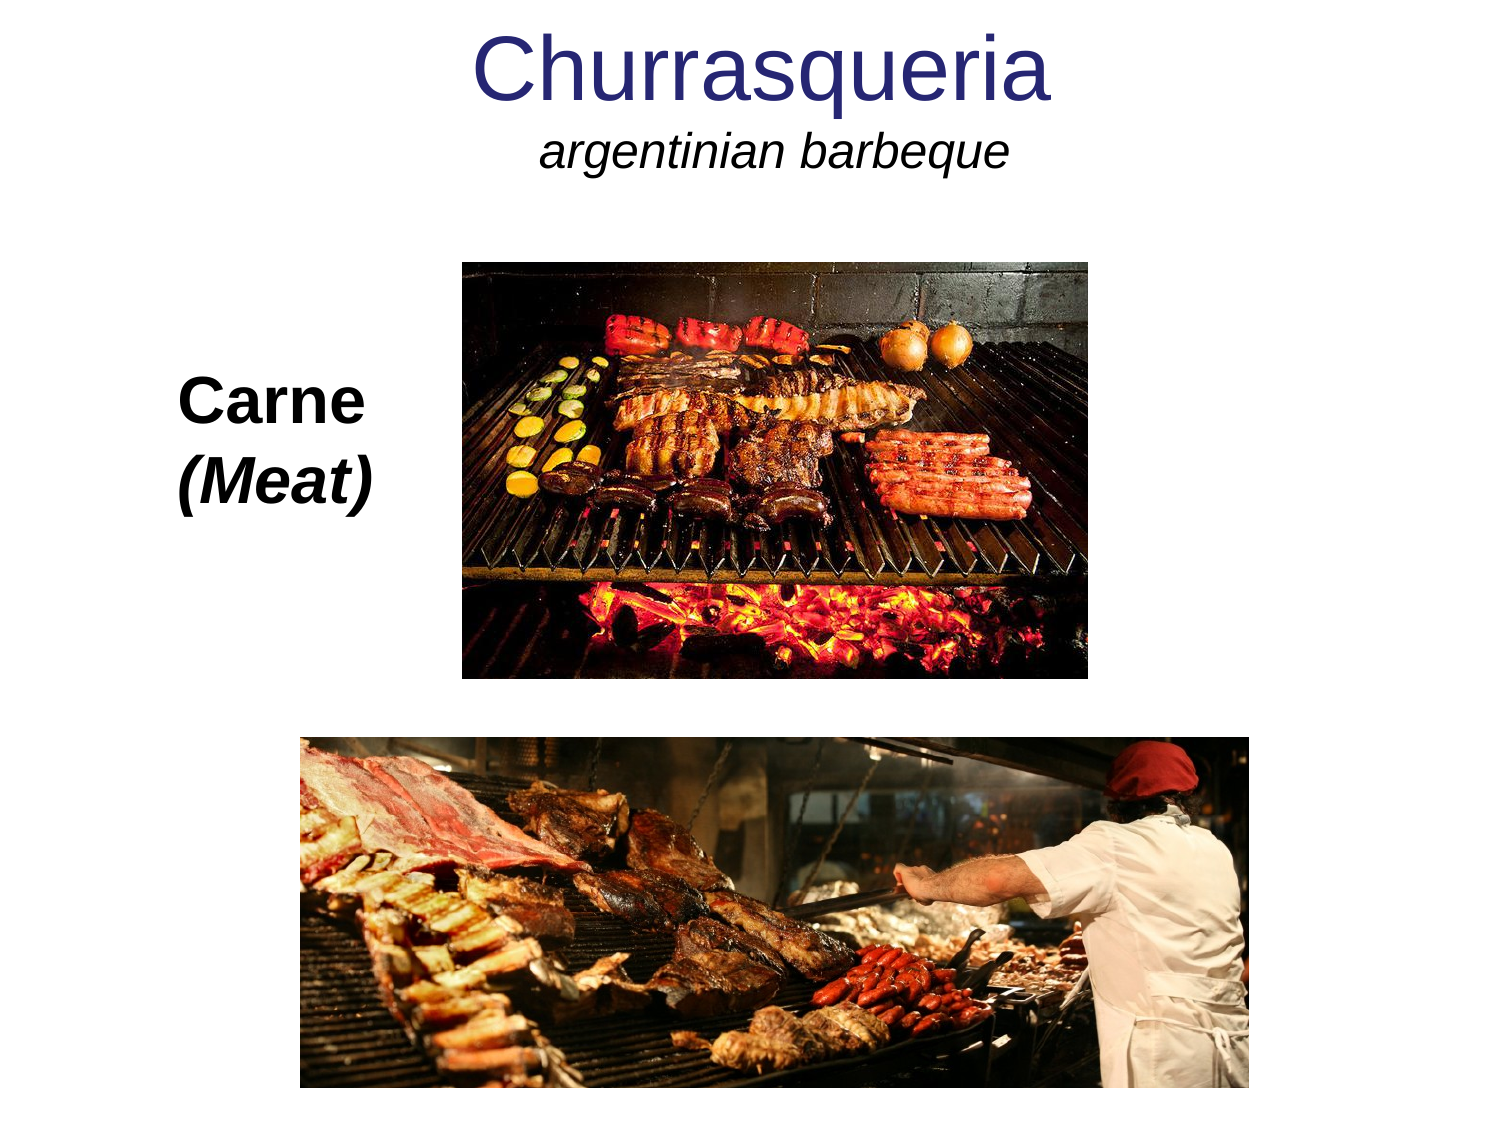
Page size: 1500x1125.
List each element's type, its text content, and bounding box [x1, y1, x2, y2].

picture [299, 737, 1249, 1088]
text_box Carne (Meat) [162, 349, 438, 525]
title Churrasqueria argentinian barbeque [99, 0, 1450, 188]
picture [462, 262, 1088, 679]
